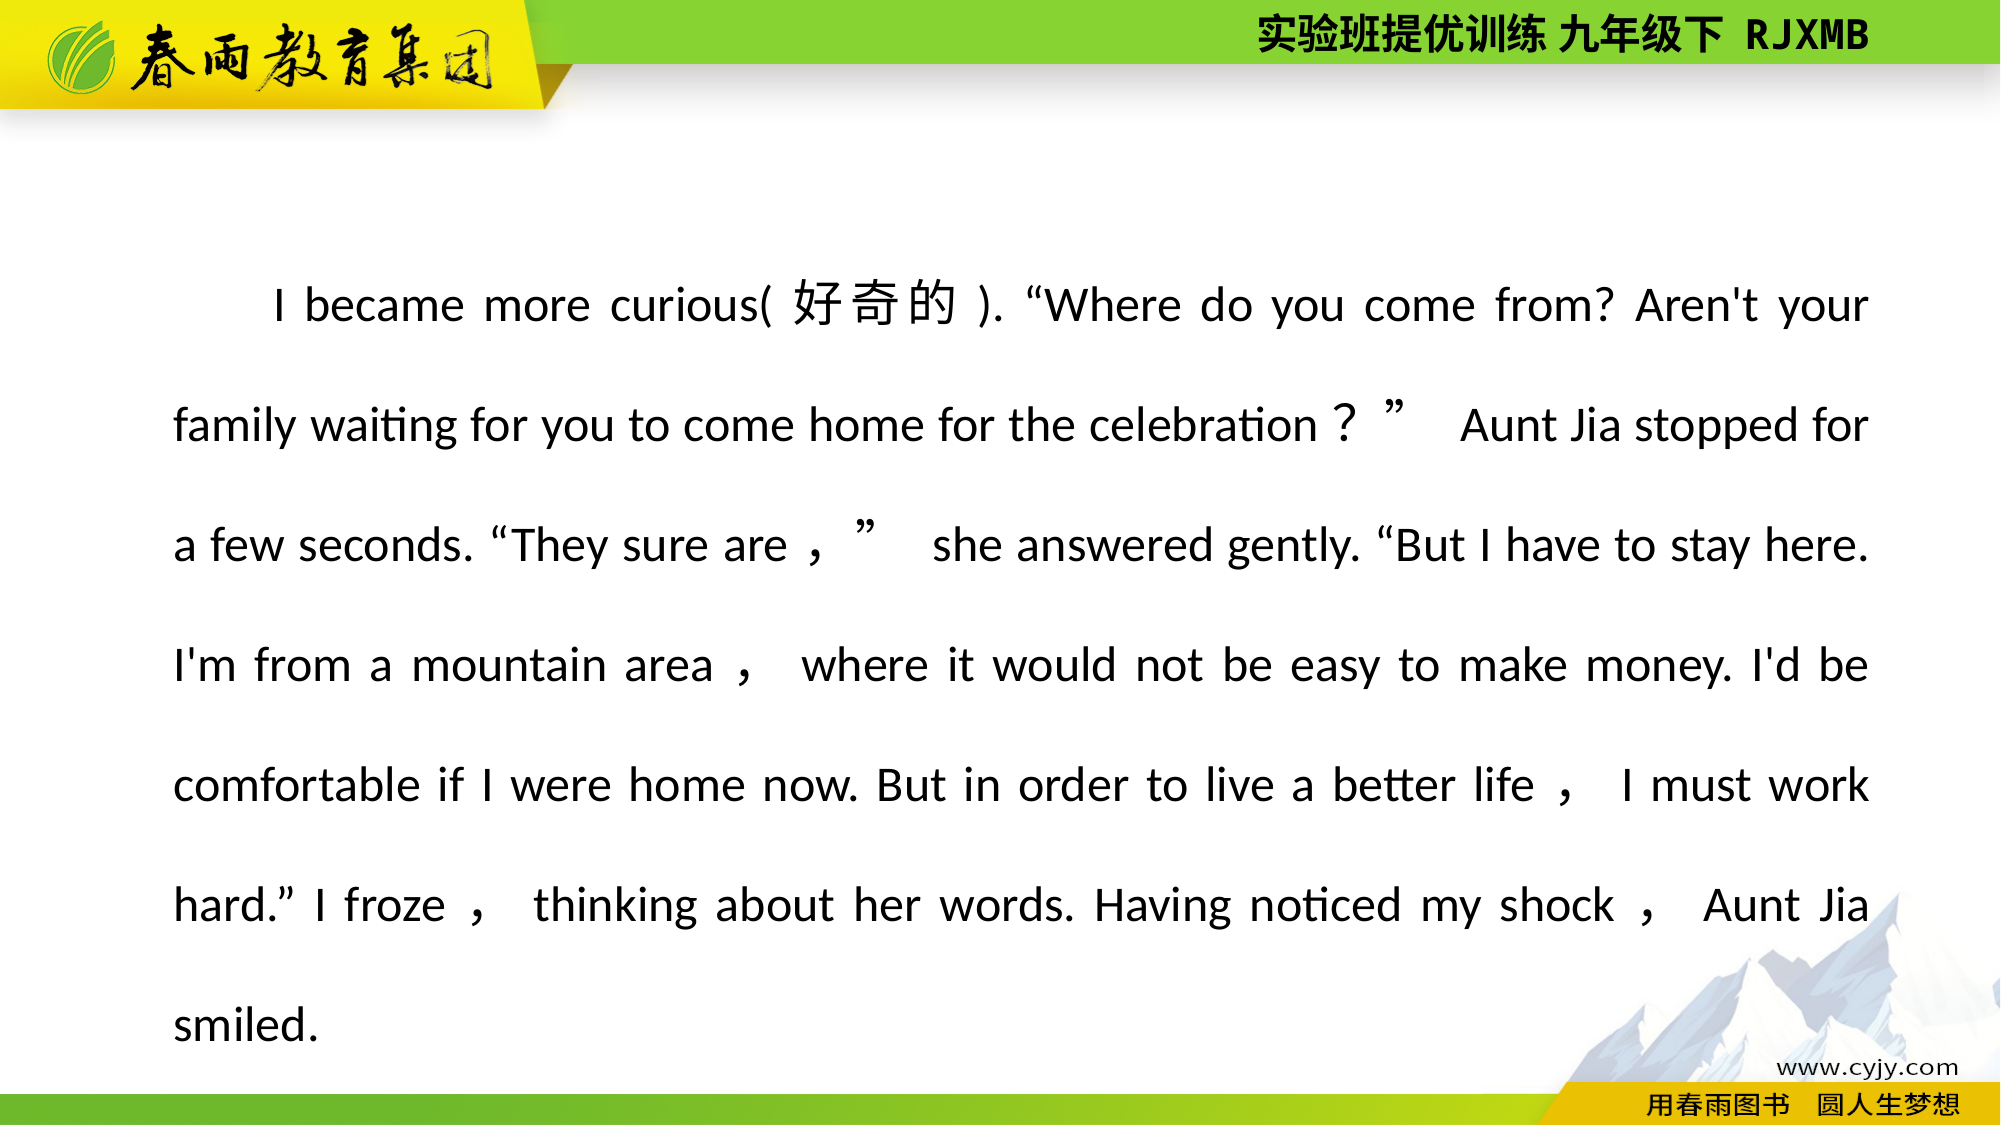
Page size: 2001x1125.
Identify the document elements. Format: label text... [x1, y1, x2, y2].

text_box I became more curious(好奇的). “Where do you come from? Aren't your family waiting for you to come home for the celebration？” Aunt Jia stopped for a few seconds. “They sure are，” she answered gently. “But I have to stay here. I'm from a mountain area，where it would not be easy to make money. I'd be comfortable if I were home now. But in order to live a better life，I must work hard.” I froze，thinking about her words. Having noticed my shock，Aunt Jia smiled. [158, 204, 1886, 1059]
picture [0, 0, 2001, 1125]
